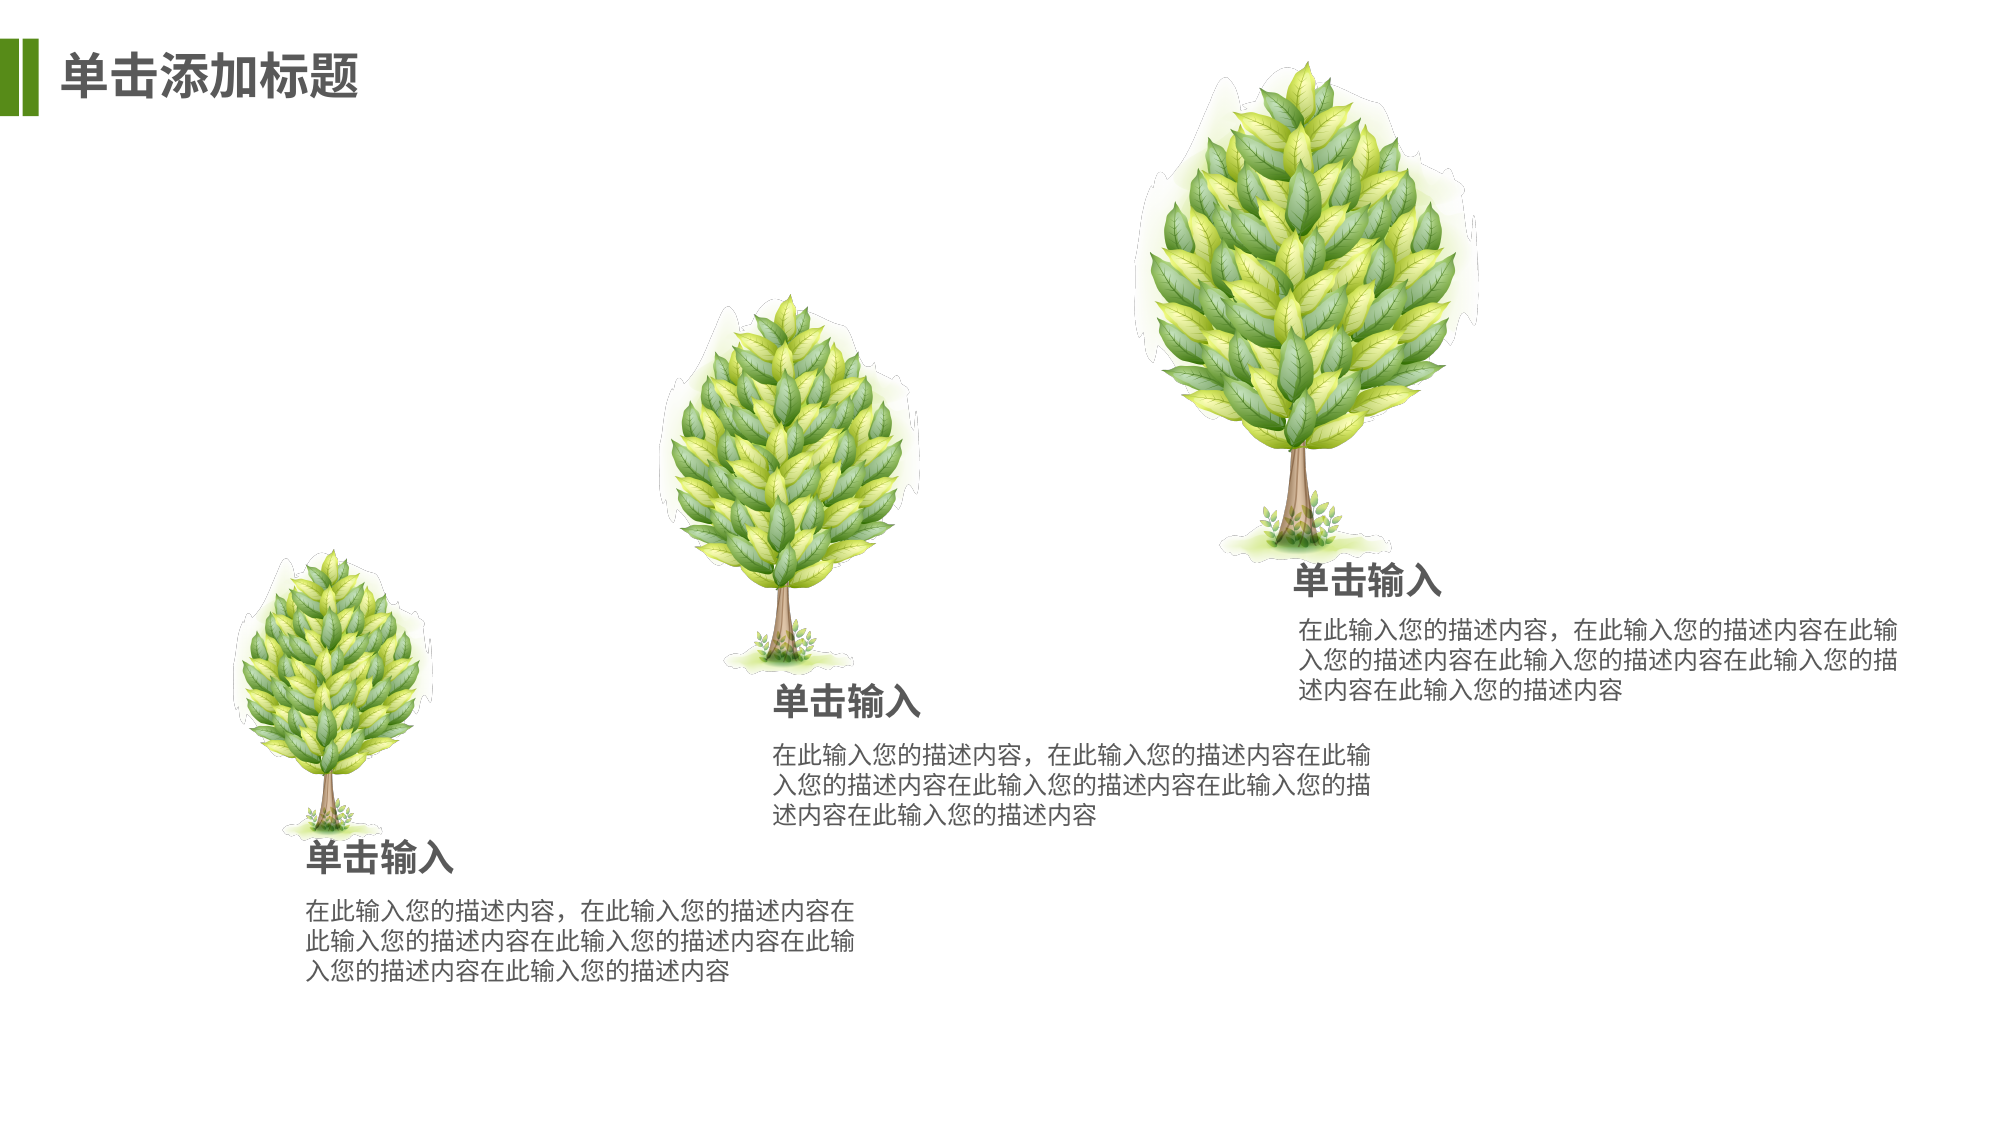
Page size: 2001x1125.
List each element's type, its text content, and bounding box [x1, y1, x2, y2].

picture [1134, 61, 1479, 564]
text_box 单击输入 [757, 670, 1251, 731]
text_box [0, 38, 20, 117]
text_box 单击输入 [1277, 549, 1771, 610]
picture [233, 549, 433, 841]
text_box 在此输入您的描述内容，在此输入您的描述内容在此输入您的描述内容在此输入您的描述内容在此输入您的描述内容在此输入您的描述内容 [290, 887, 881, 993]
text_box [22, 38, 40, 117]
text_box 在此输入您的描述内容，在此输入您的描述内容在此输入您的描述内容在此输入您的描述内容在此输入您的描述内容在此输入您的描述内容 [1283, 606, 1918, 712]
text_box 单击输入 [290, 826, 784, 887]
text_box 在此输入您的描述内容，在此输入您的描述内容在此输入您的描述内容在此输入您的描述内容在此输入您的描述内容在此输入您的描述内容 [757, 731, 1391, 837]
picture [659, 294, 920, 675]
text_box 单击添加标题 [44, 37, 540, 113]
